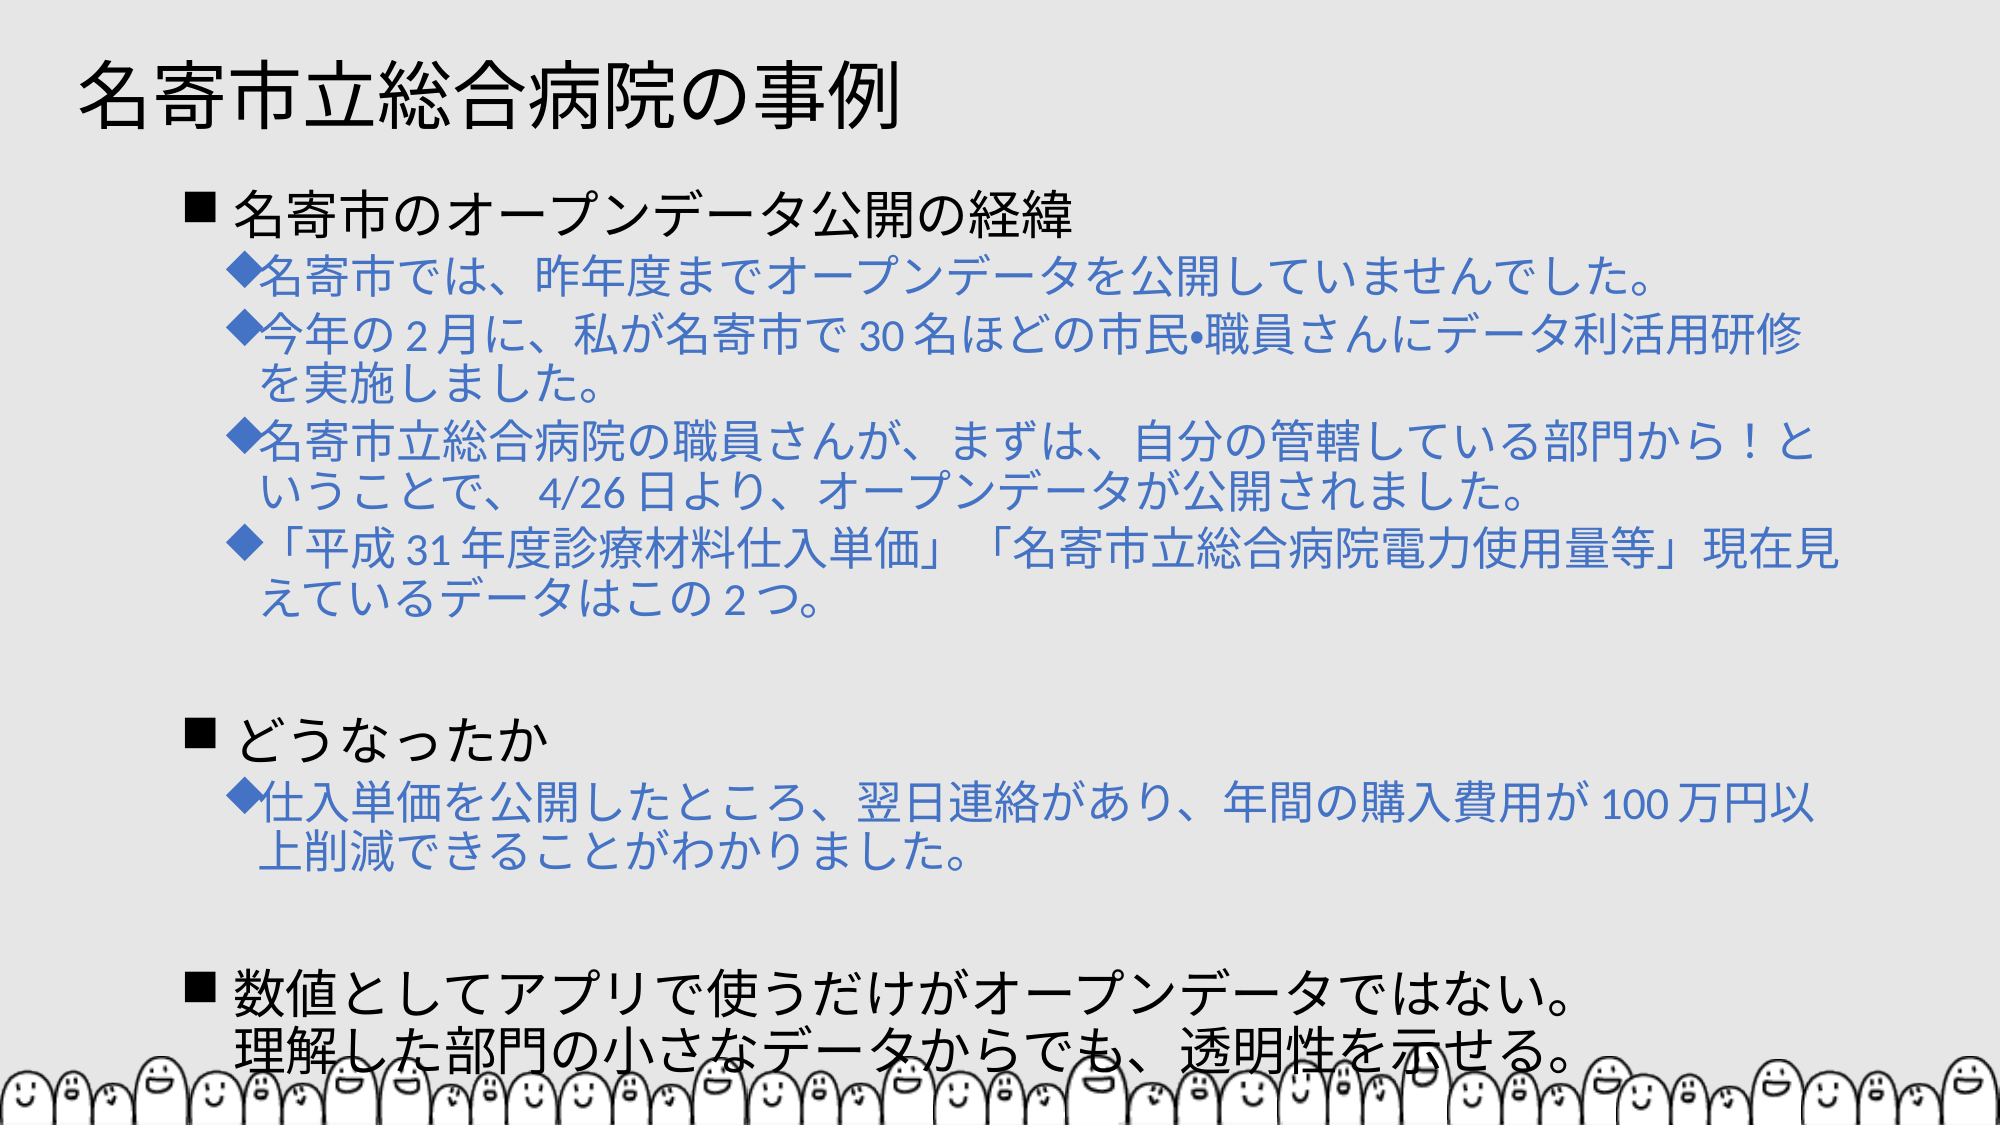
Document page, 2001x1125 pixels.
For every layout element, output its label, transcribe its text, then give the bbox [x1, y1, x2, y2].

list 名寄市のオープンデータ公開の経緯 名寄市では、昨年度までオープンデータを公開していませんでした。 今年の2月に、私が名寄市で30名ほどの市民・職員さんにデータ利活用研修を実施しました。 名寄市立総合病院の職員さんが、まずは、自分の管轄している部門から！ということで、4/26日より、オープンデータが公開されました。 「平成31年度診療材料仕入単価」「名寄市立総合病院電力使用量等」現在見えているデータはこの2つ。 どうなったか 仕入単価を公開したところ、翌日連絡があり、年間の購入費用が100万円以上削減できることがわかりました。 数値としてアプリで使うだけがオープンデータではない。 理解した部門の小さなデータからでも、透明性を示せる。 [137, 181, 1863, 1096]
title 名寄市立総合病院の事例 [31, 32, 1969, 167]
picture [0, 1056, 2000, 1125]
